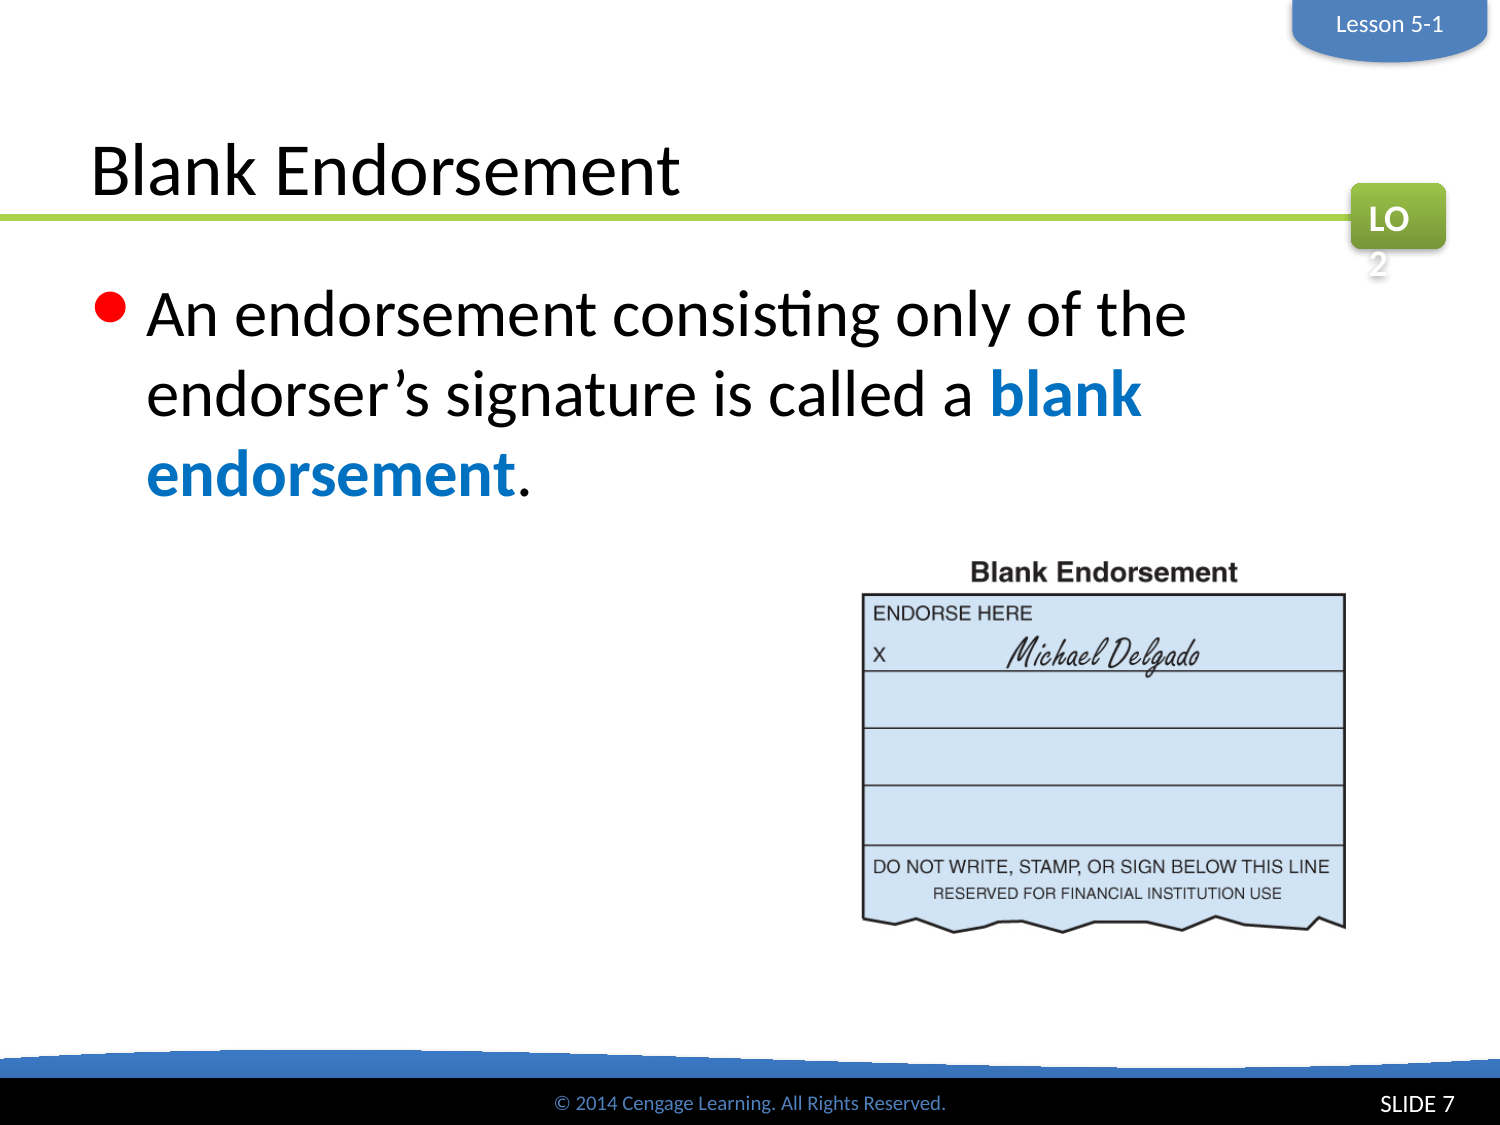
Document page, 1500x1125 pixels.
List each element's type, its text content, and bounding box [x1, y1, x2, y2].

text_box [1292, 0, 1488, 63]
list An endorsement consisting only of the endorser’s signature is called a blank endorsement. [75, 262, 1425, 1005]
text_box LO2 [1350, 183, 1446, 250]
picture [860, 560, 1349, 937]
slide_number SLIDE 7 [1170, 1080, 1470, 1125]
title Blank Endorsement [75, 29, 1350, 218]
